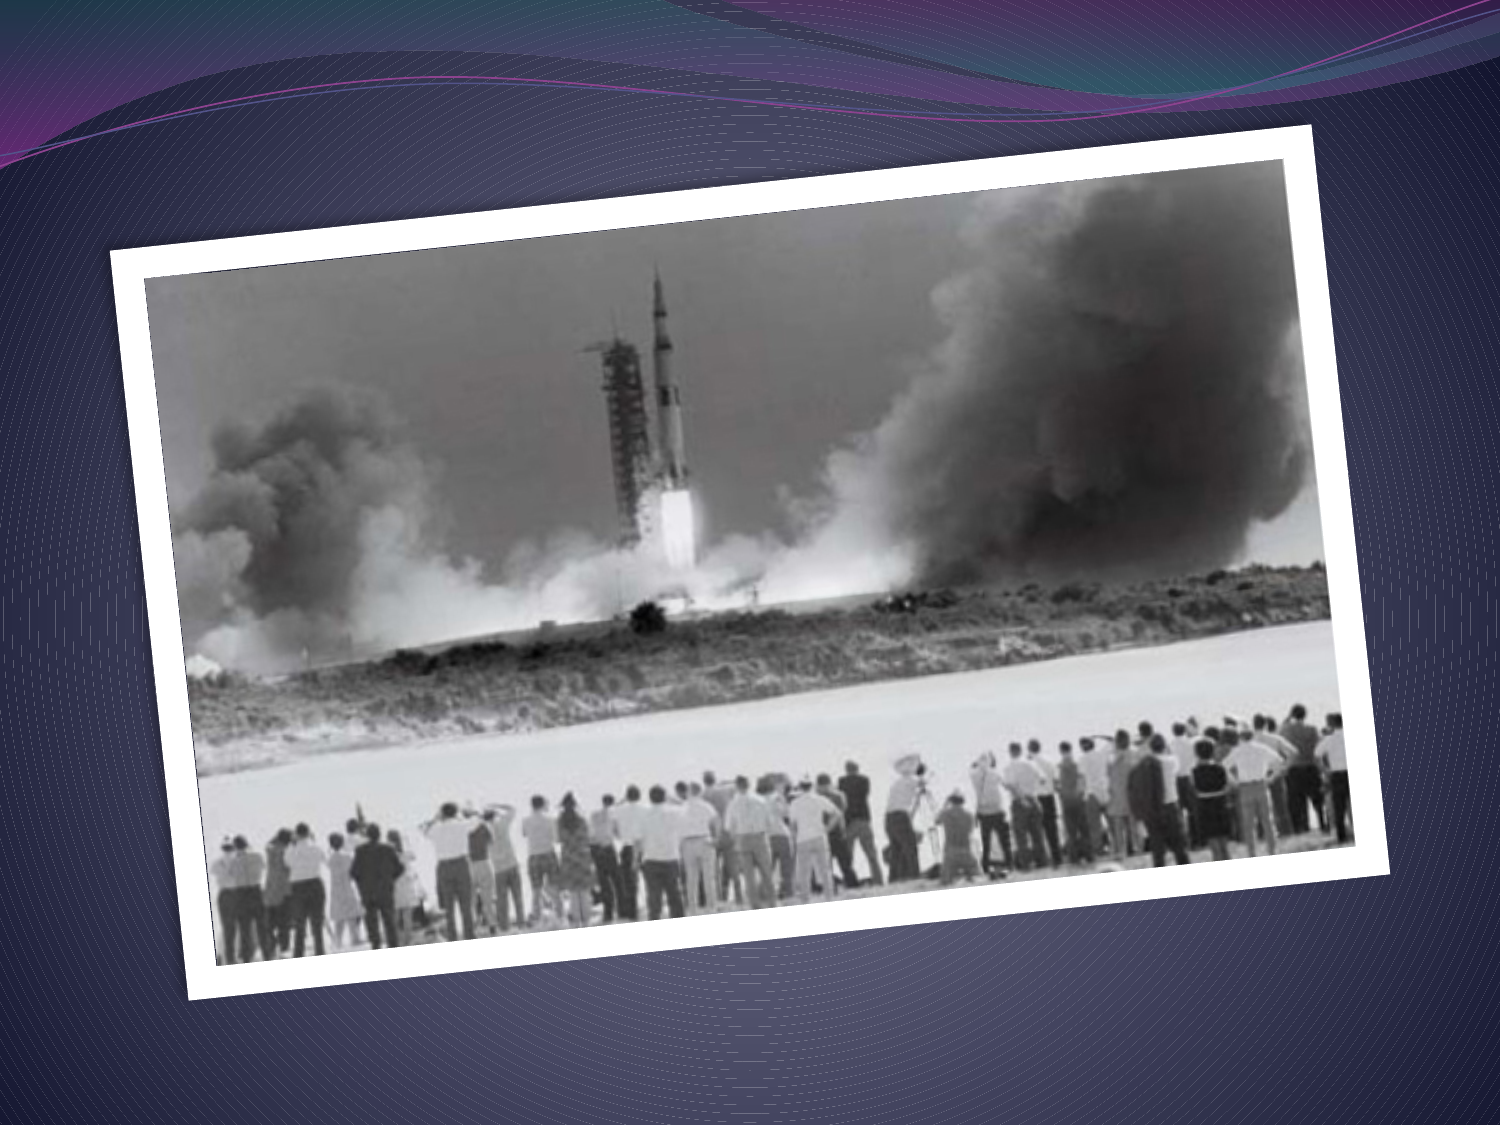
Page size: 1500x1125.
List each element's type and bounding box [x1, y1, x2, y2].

picture [176, 160, 1324, 909]
picture [213, 918, 666, 966]
picture [1328, 591, 1355, 849]
picture [146, 277, 171, 513]
